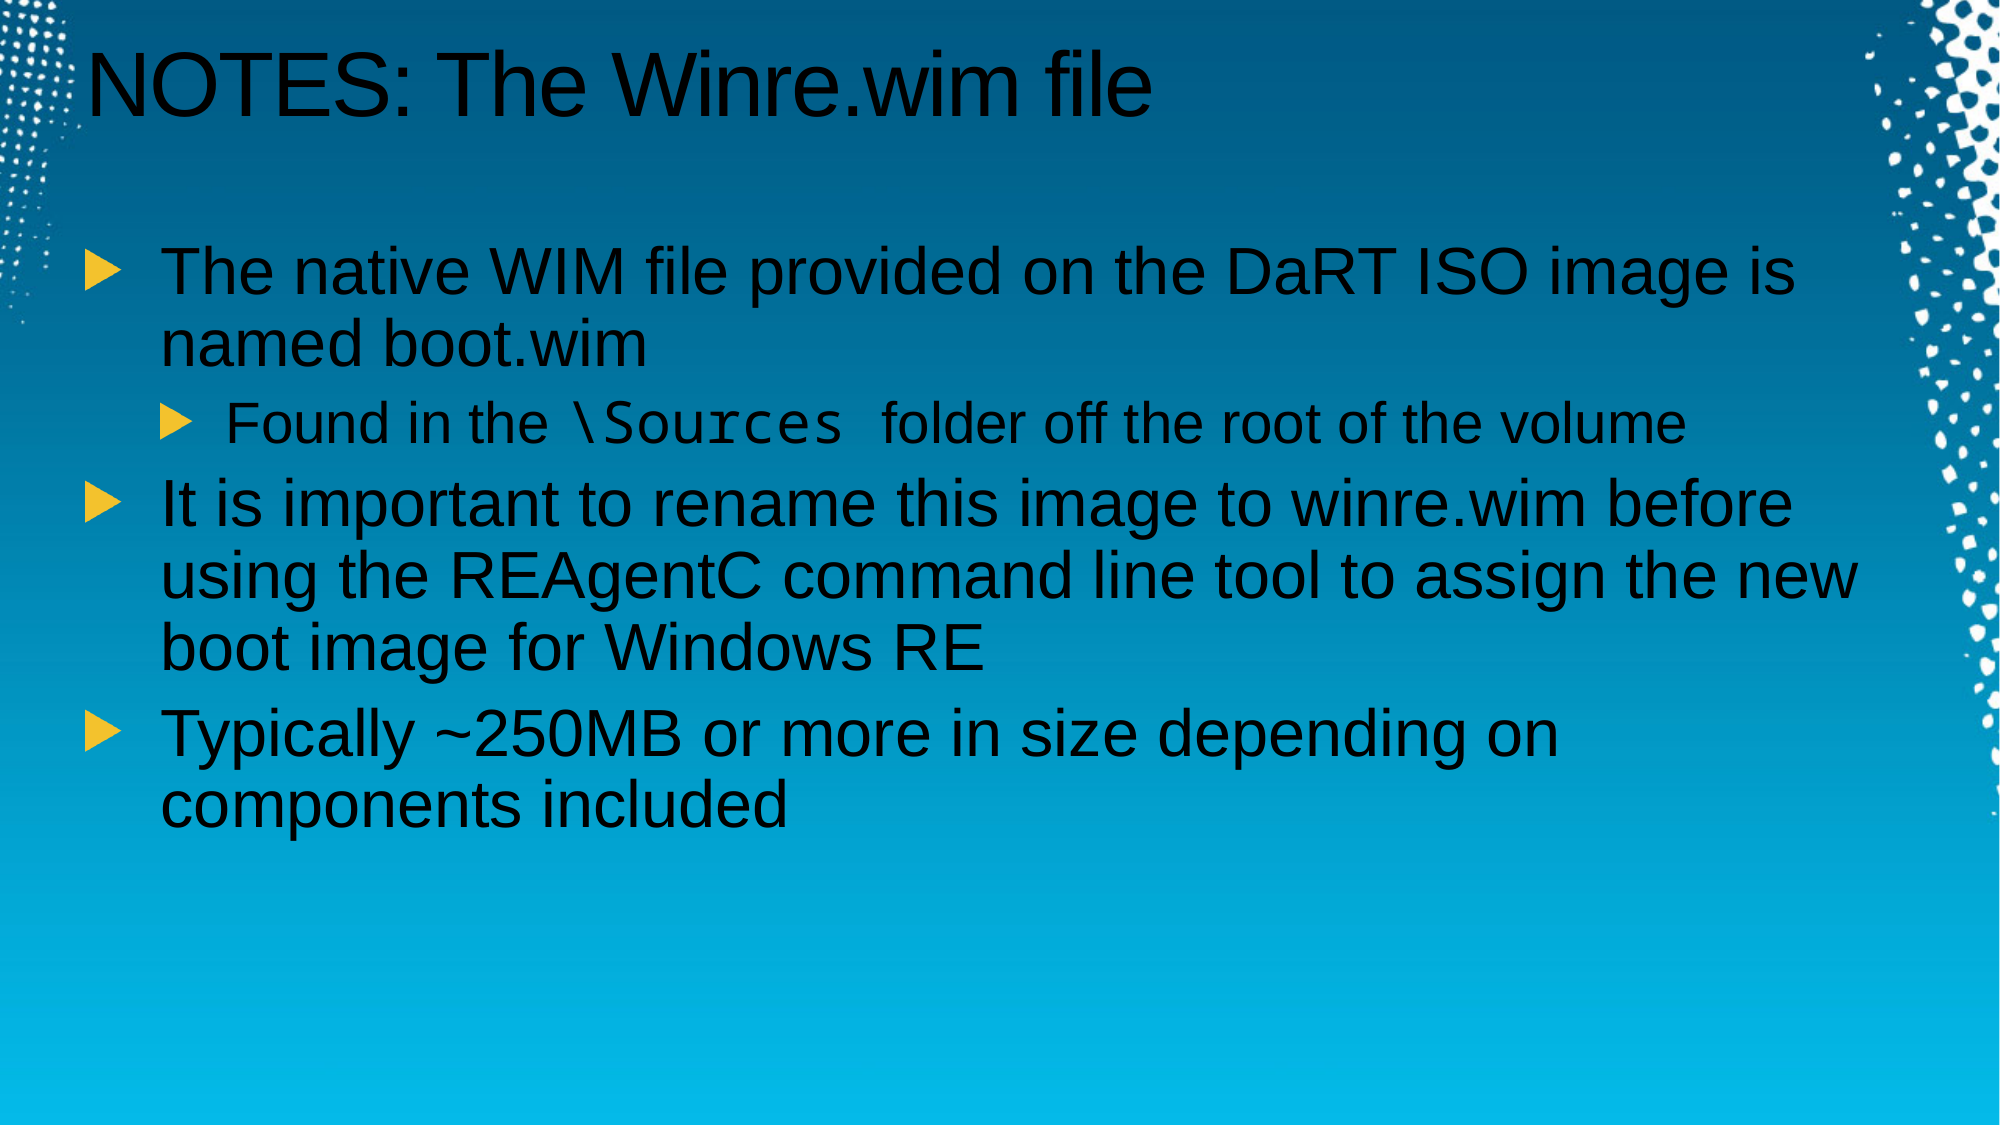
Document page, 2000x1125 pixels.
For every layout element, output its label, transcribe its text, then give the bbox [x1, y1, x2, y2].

picture [1932, 235, 1943, 241]
picture [1974, 683, 1985, 694]
picture [1953, 301, 1962, 312]
picture [42, 31, 53, 39]
picture [1935, 379, 1948, 391]
picture [1958, 445, 1968, 460]
picture [9, 84, 15, 91]
picture [1984, 349, 1992, 357]
picture [1957, 187, 1971, 200]
picture [6, 97, 12, 105]
picture [1948, 413, 1958, 424]
picture [1952, 502, 1967, 516]
picture [1988, 547, 2000, 561]
picture [56, 47, 64, 55]
picture [31, 131, 37, 138]
picture [1980, 460, 1987, 469]
picture [1955, 557, 1965, 573]
picture [1963, 335, 1972, 344]
picture [1963, 278, 1976, 291]
picture [1921, 0, 1934, 8]
picture [86, 711, 119, 750]
picture [18, 13, 26, 19]
picture [24, 72, 32, 79]
picture [1920, 257, 1932, 264]
picture [1946, 525, 1956, 533]
picture [1970, 426, 1980, 436]
picture [33, 116, 40, 124]
picture [1978, 517, 1987, 527]
picture [161, 404, 190, 438]
picture [1925, 141, 1935, 155]
picture [1995, 582, 2000, 595]
title NOTES: The Winre.wim file [85, 37, 1914, 138]
picture [1898, 188, 1912, 198]
picture [1972, 312, 1985, 322]
picture [1892, 212, 1902, 216]
picture [41, 59, 48, 67]
picture [1960, 392, 1970, 403]
picture [33, 0, 42, 10]
picture [28, 42, 36, 53]
picture [1925, 87, 1941, 99]
picture [26, 57, 34, 68]
picture [1981, 604, 2000, 620]
picture [1935, 177, 1945, 189]
picture [1914, 164, 1923, 177]
picture [17, 129, 23, 136]
picture [11, 55, 21, 64]
picture [1928, 399, 1939, 415]
picture [33, 88, 42, 97]
picture [1911, 223, 1918, 230]
picture [0, 40, 9, 45]
picture [86, 482, 119, 521]
picture [1963, 535, 1977, 550]
picture [1990, 492, 2000, 505]
picture [1914, 308, 1929, 326]
picture [1968, 481, 1978, 492]
picture [1941, 324, 1952, 332]
picture [34, 101, 43, 111]
picture [1973, 368, 1982, 380]
picture [1930, 291, 1941, 297]
picture [1994, 382, 2000, 391]
picture [1935, 431, 1946, 449]
picture [10, 69, 17, 78]
picture [1979, 657, 1995, 676]
list The native WIM file provided on the DaRT ISO image is named boot.wim Found in the \Sources folder off the root of the volume It is important to rename this image to winre.wim before using the REAgentC command line tool to assign the new boot image for Windows RE Typically ~250MB or more in size depending on components included [85, 237, 1914, 868]
picture [1942, 465, 1958, 483]
picture [0, 155, 5, 163]
picture [1991, 747, 2000, 765]
picture [30, 14, 40, 23]
picture [0, 24, 9, 33]
picture [1983, 404, 1992, 414]
picture [55, 62, 62, 69]
picture [1945, 213, 1955, 220]
picture [1922, 200, 1934, 207]
picture [1982, 714, 1993, 729]
picture [58, 32, 66, 41]
picture [45, 16, 55, 24]
picture [1889, 152, 1901, 166]
picture [1988, 691, 2000, 709]
picture [86, 250, 119, 289]
picture [54, 76, 60, 83]
picture [18, 0, 29, 6]
picture [43, 42, 49, 53]
picture [1914, 274, 1920, 291]
picture [1969, 625, 1985, 642]
picture [29, 27, 38, 38]
picture [1993, 321, 2000, 339]
picture [16, 143, 21, 151]
picture [1955, 246, 1965, 256]
picture [1950, 359, 1960, 366]
picture [13, 41, 25, 49]
picture [1935, 0, 2000, 306]
picture [1991, 637, 2000, 652]
picture [1942, 269, 1953, 276]
picture [47, 0, 57, 10]
picture [3, 10, 11, 18]
picture [16, 22, 23, 34]
picture [1946, 155, 1961, 167]
picture [38, 74, 47, 80]
picture [1938, 122, 1950, 133]
picture [1963, 589, 1976, 607]
picture [1929, 27, 1945, 45]
picture [1972, 570, 1986, 583]
picture [1915, 109, 1924, 119]
picture [1992, 438, 2000, 448]
picture [1919, 367, 1930, 378]
picture [1926, 344, 1939, 358]
